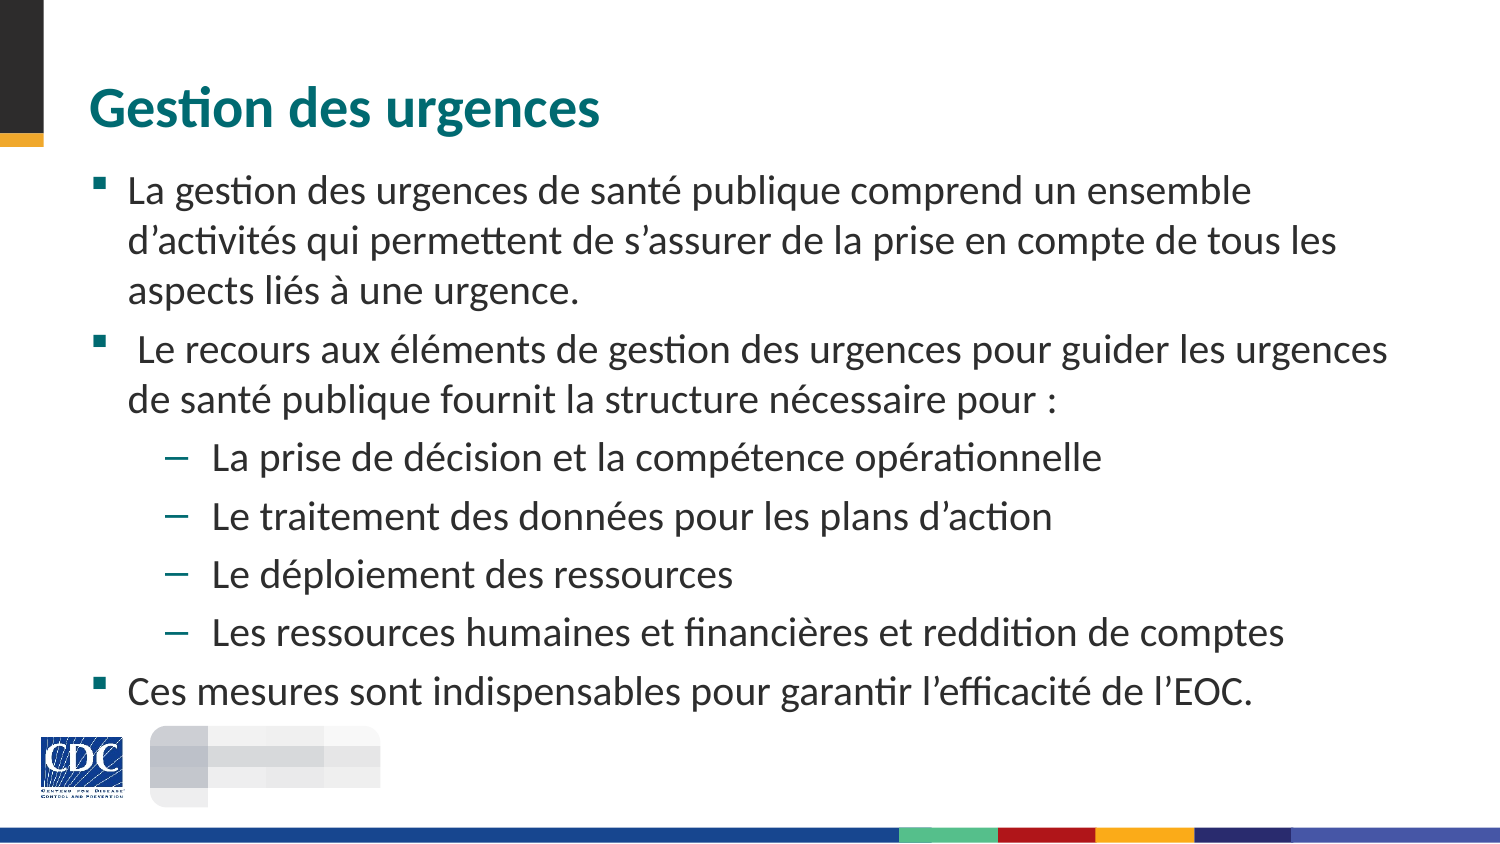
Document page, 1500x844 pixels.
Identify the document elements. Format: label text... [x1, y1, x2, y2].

list La gestion des urgences de santé publique comprend un ensemble d’activités qui permettent de s’assurer de la prise en compte de tous les aspects liés à une urgence. Le recours aux éléments de gestion des urgences pour guider les urgences de santé publique fournit la structure nécessaire pour : La prise de décision et la compétence opérationnelle Le traitement des données pour les plans d’action Le déploiement des ressources Les ressources humaines et financières et reddition de comptes Ces mesures sont indispensables pour garantir l’efficacité de l’EOC. [75, 155, 1414, 738]
title Gestion des urgences [75, 33, 1425, 147]
picture [41, 737, 125, 798]
